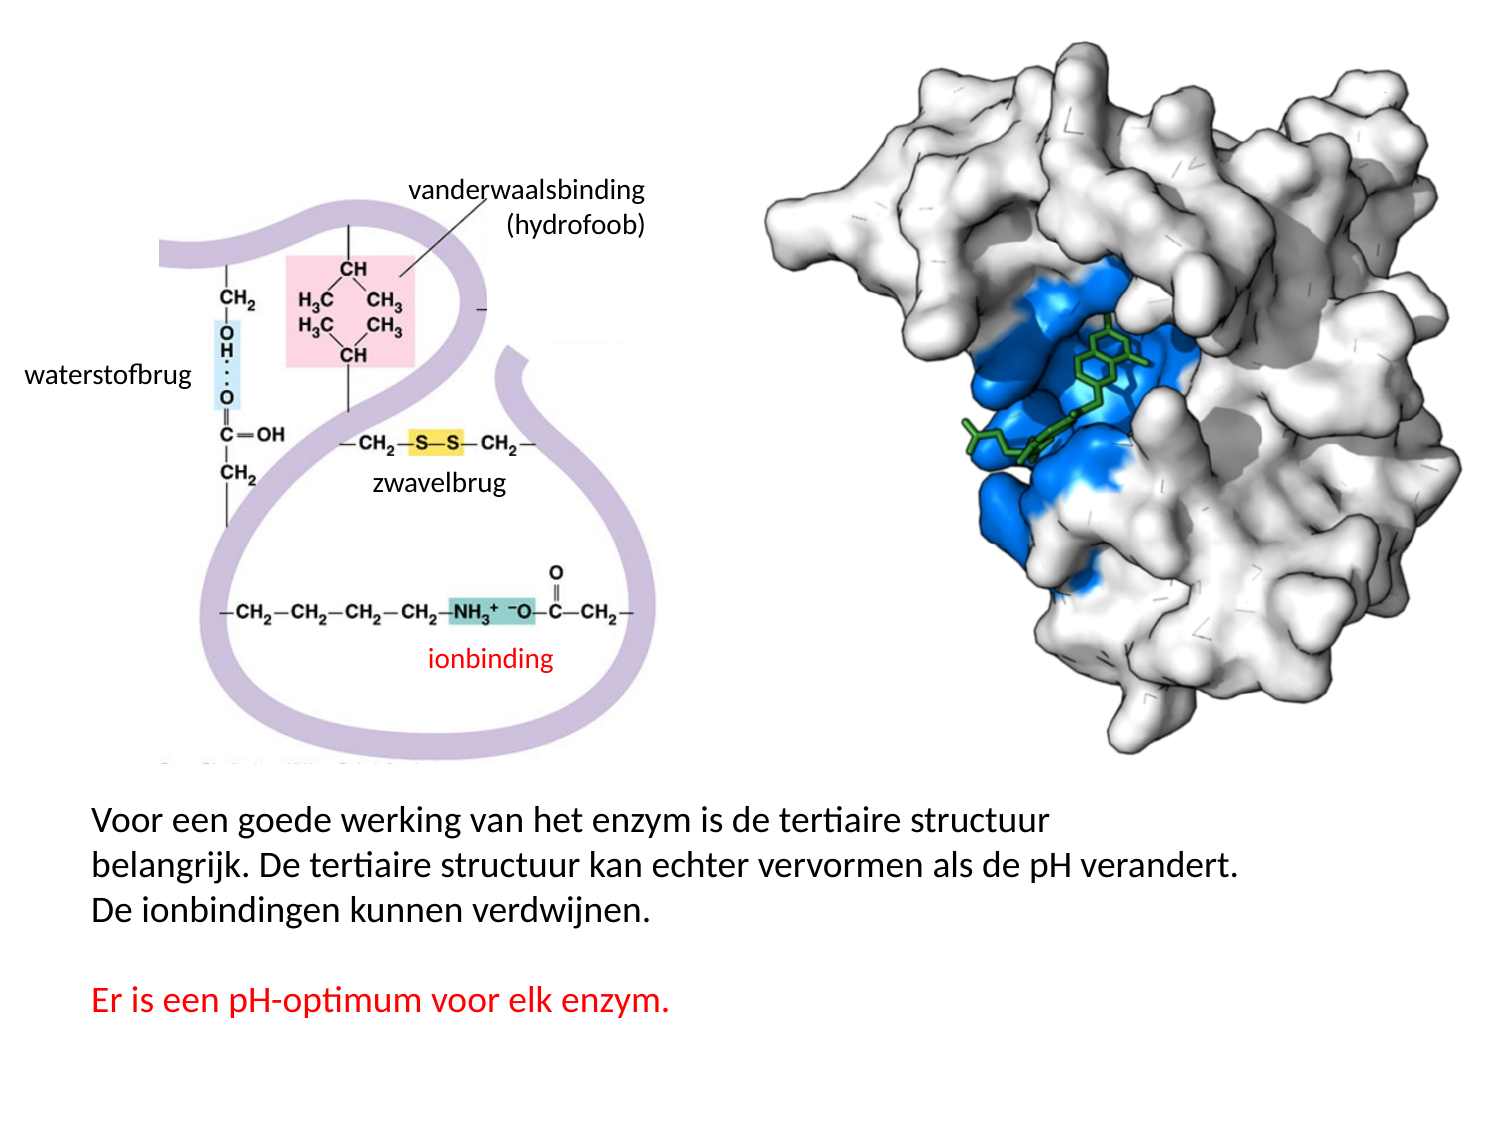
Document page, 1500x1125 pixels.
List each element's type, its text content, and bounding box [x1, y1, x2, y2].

text_box Voor een goede werking van het enzym is de tertiaire structuur belangrijk. De tertiaire structuur kan echter vervormen als de pH verandert. De ionbindingen kunnen verdwijnen. Er is een pH-optimum voor elk enzym. [76, 787, 1265, 1028]
picture [708, 0, 1500, 787]
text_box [9, 163, 677, 764]
